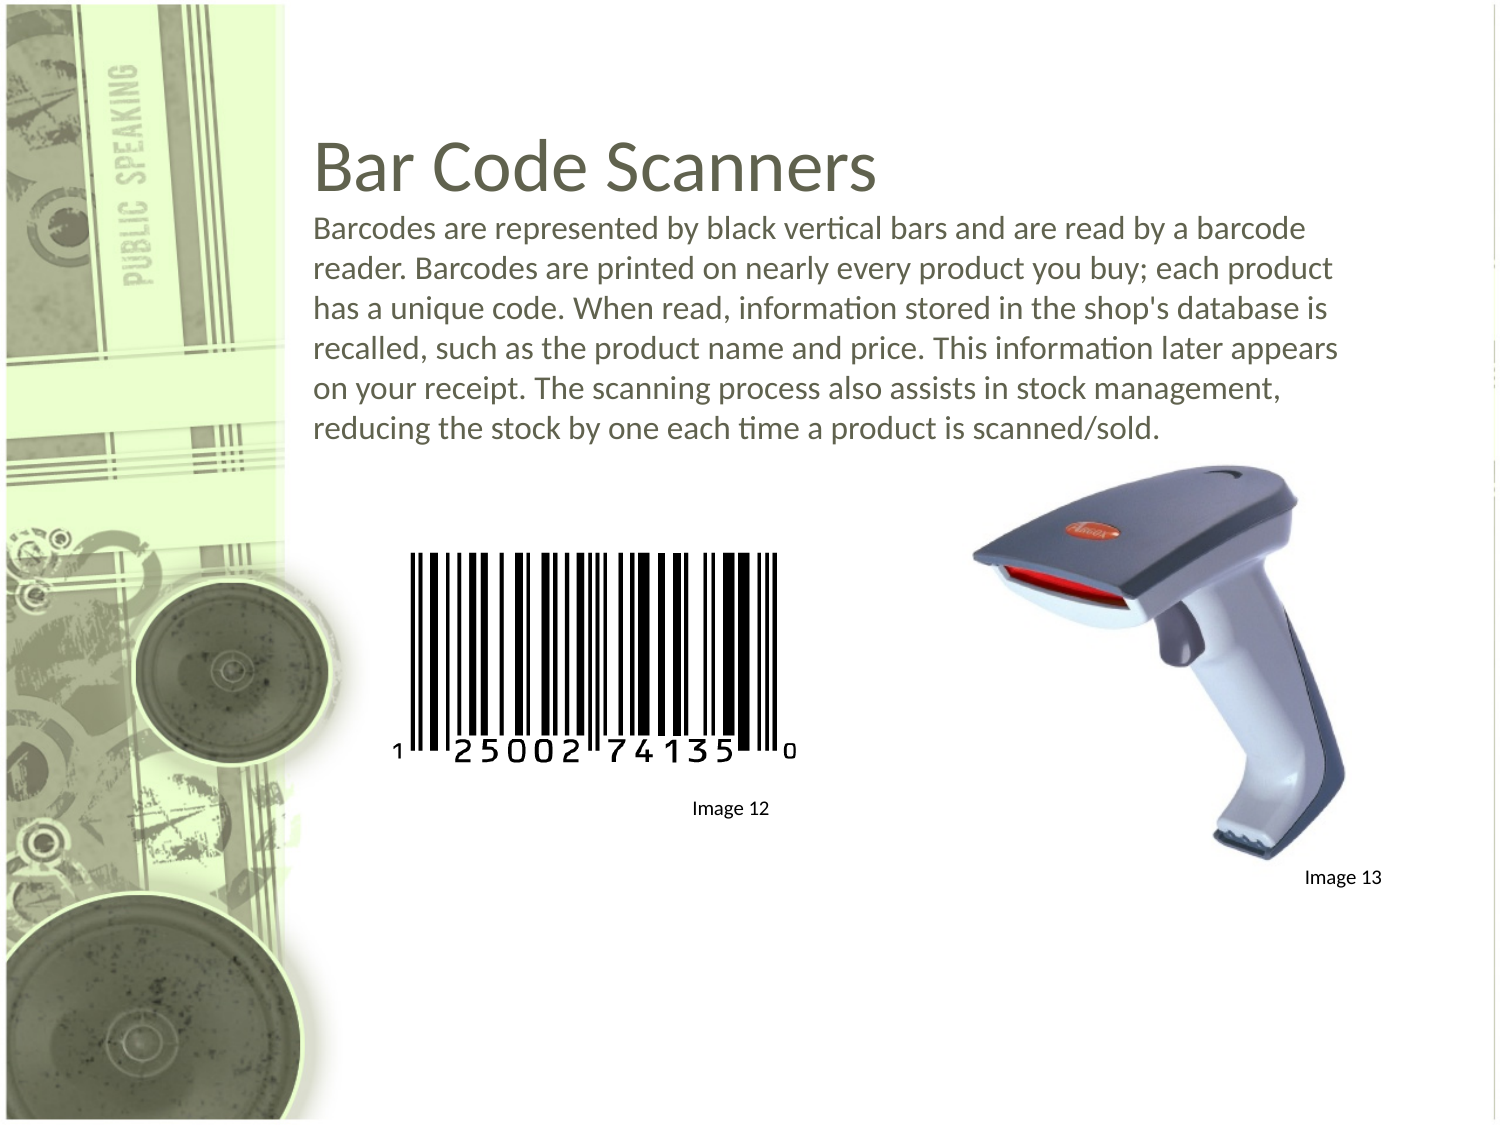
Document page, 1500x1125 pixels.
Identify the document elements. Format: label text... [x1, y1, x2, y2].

picture [0, 0, 1500, 1125]
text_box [962, 440, 1414, 898]
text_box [387, 549, 802, 829]
title Bar Code Scanners Barcodes are represented by black vertical bars and are read by a barcode reader. Barcodes are printed on nearly every product you buy; each product has a unique code. When read, information stored in the shop's database is recalled, such as the product name and price. This information later appears on your receipt. The scanning process also assists in stock management, reducing the stock by one each time a product is scanned/sold. [297, 37, 1386, 526]
